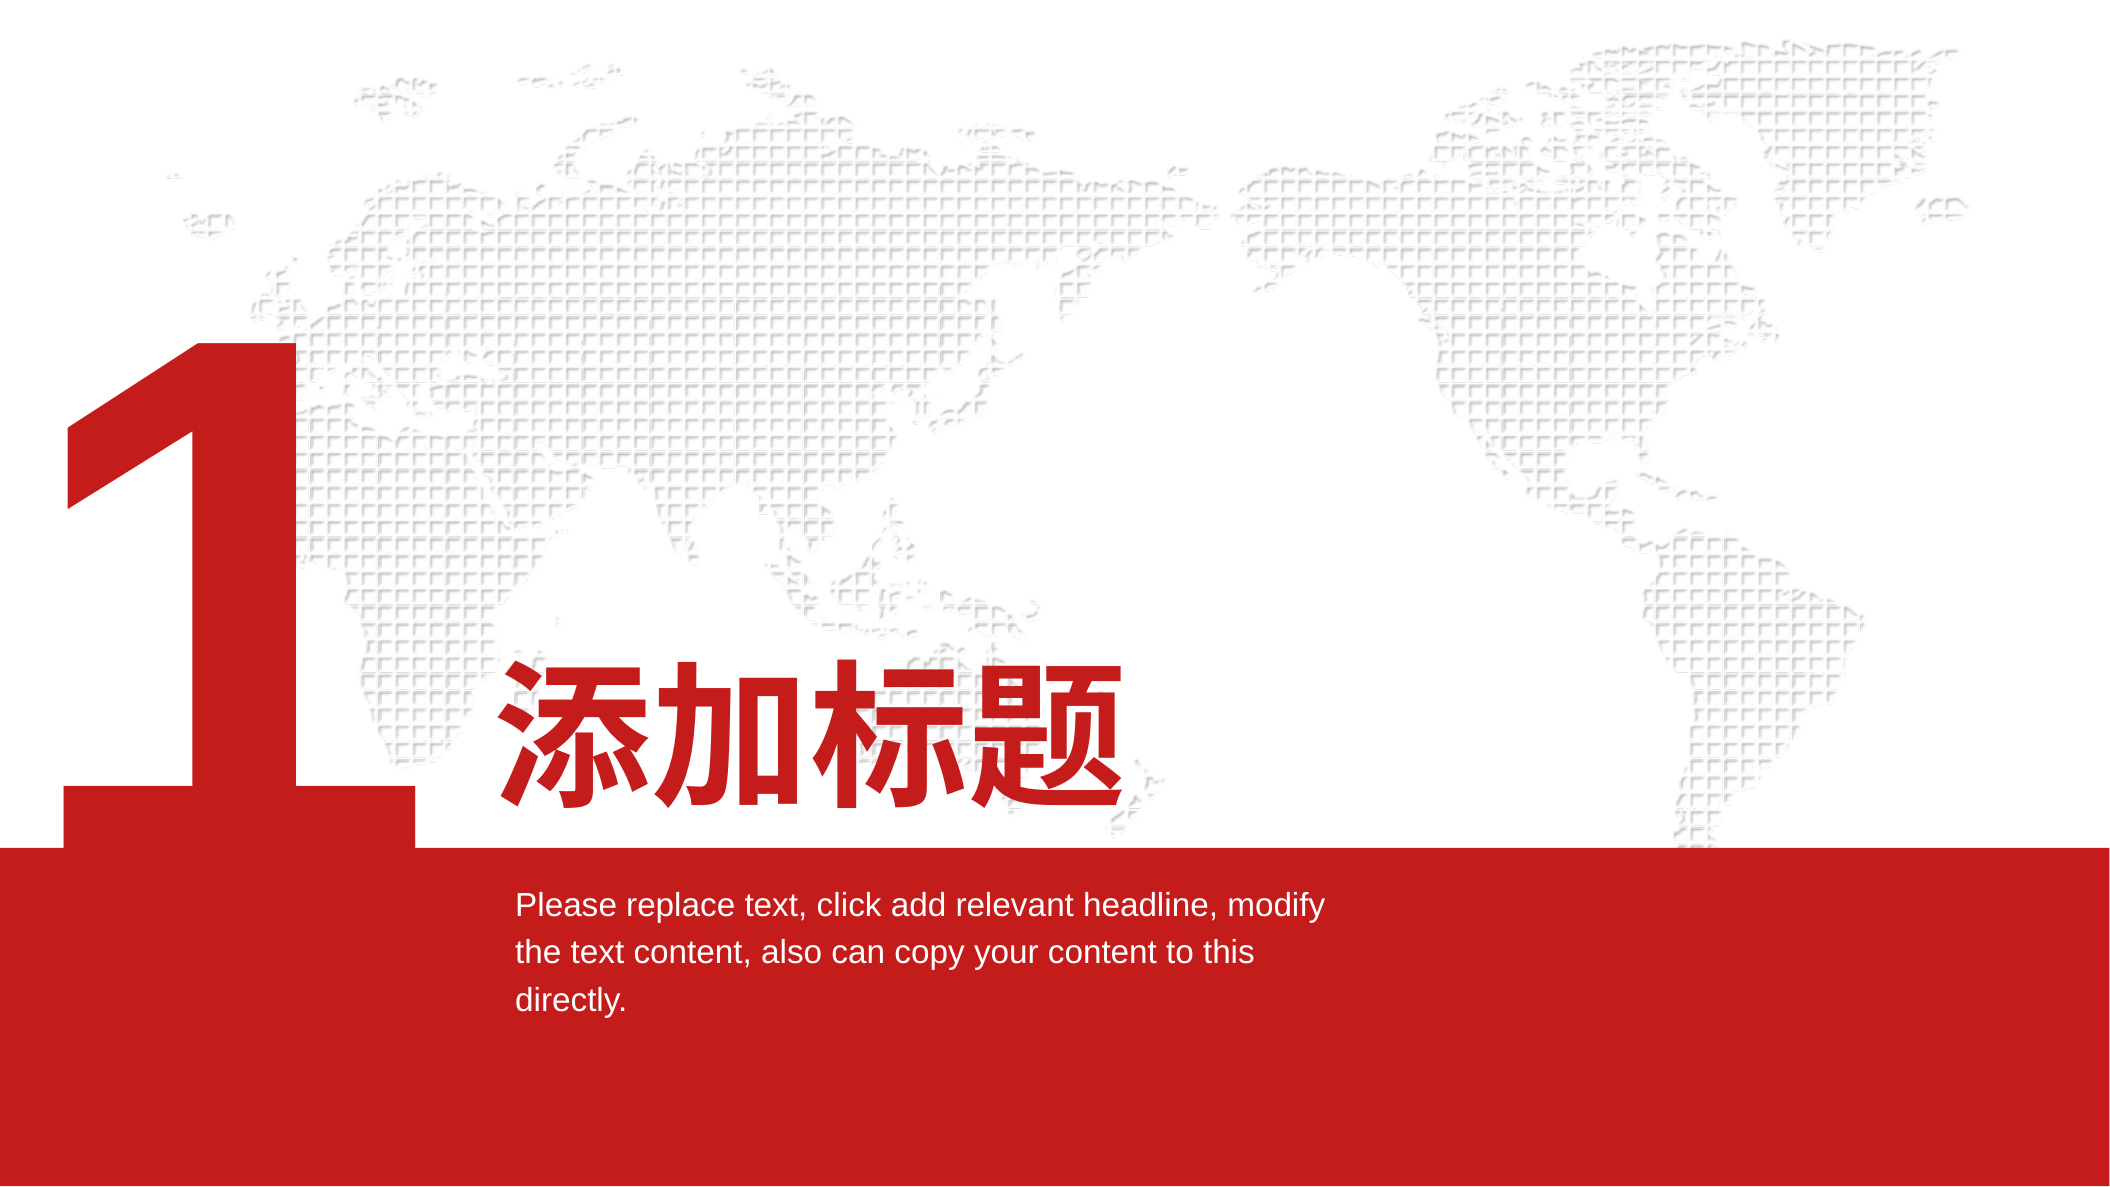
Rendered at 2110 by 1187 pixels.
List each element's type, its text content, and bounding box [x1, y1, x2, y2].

text_box [0, 847, 2110, 1187]
picture [157, 18, 2004, 942]
text_box 1 [0, 99, 259, 1023]
text_box Please replace text, click add relevant headline, modify the text content, also can copy your content to this directly. [499, 942, 1361, 1027]
